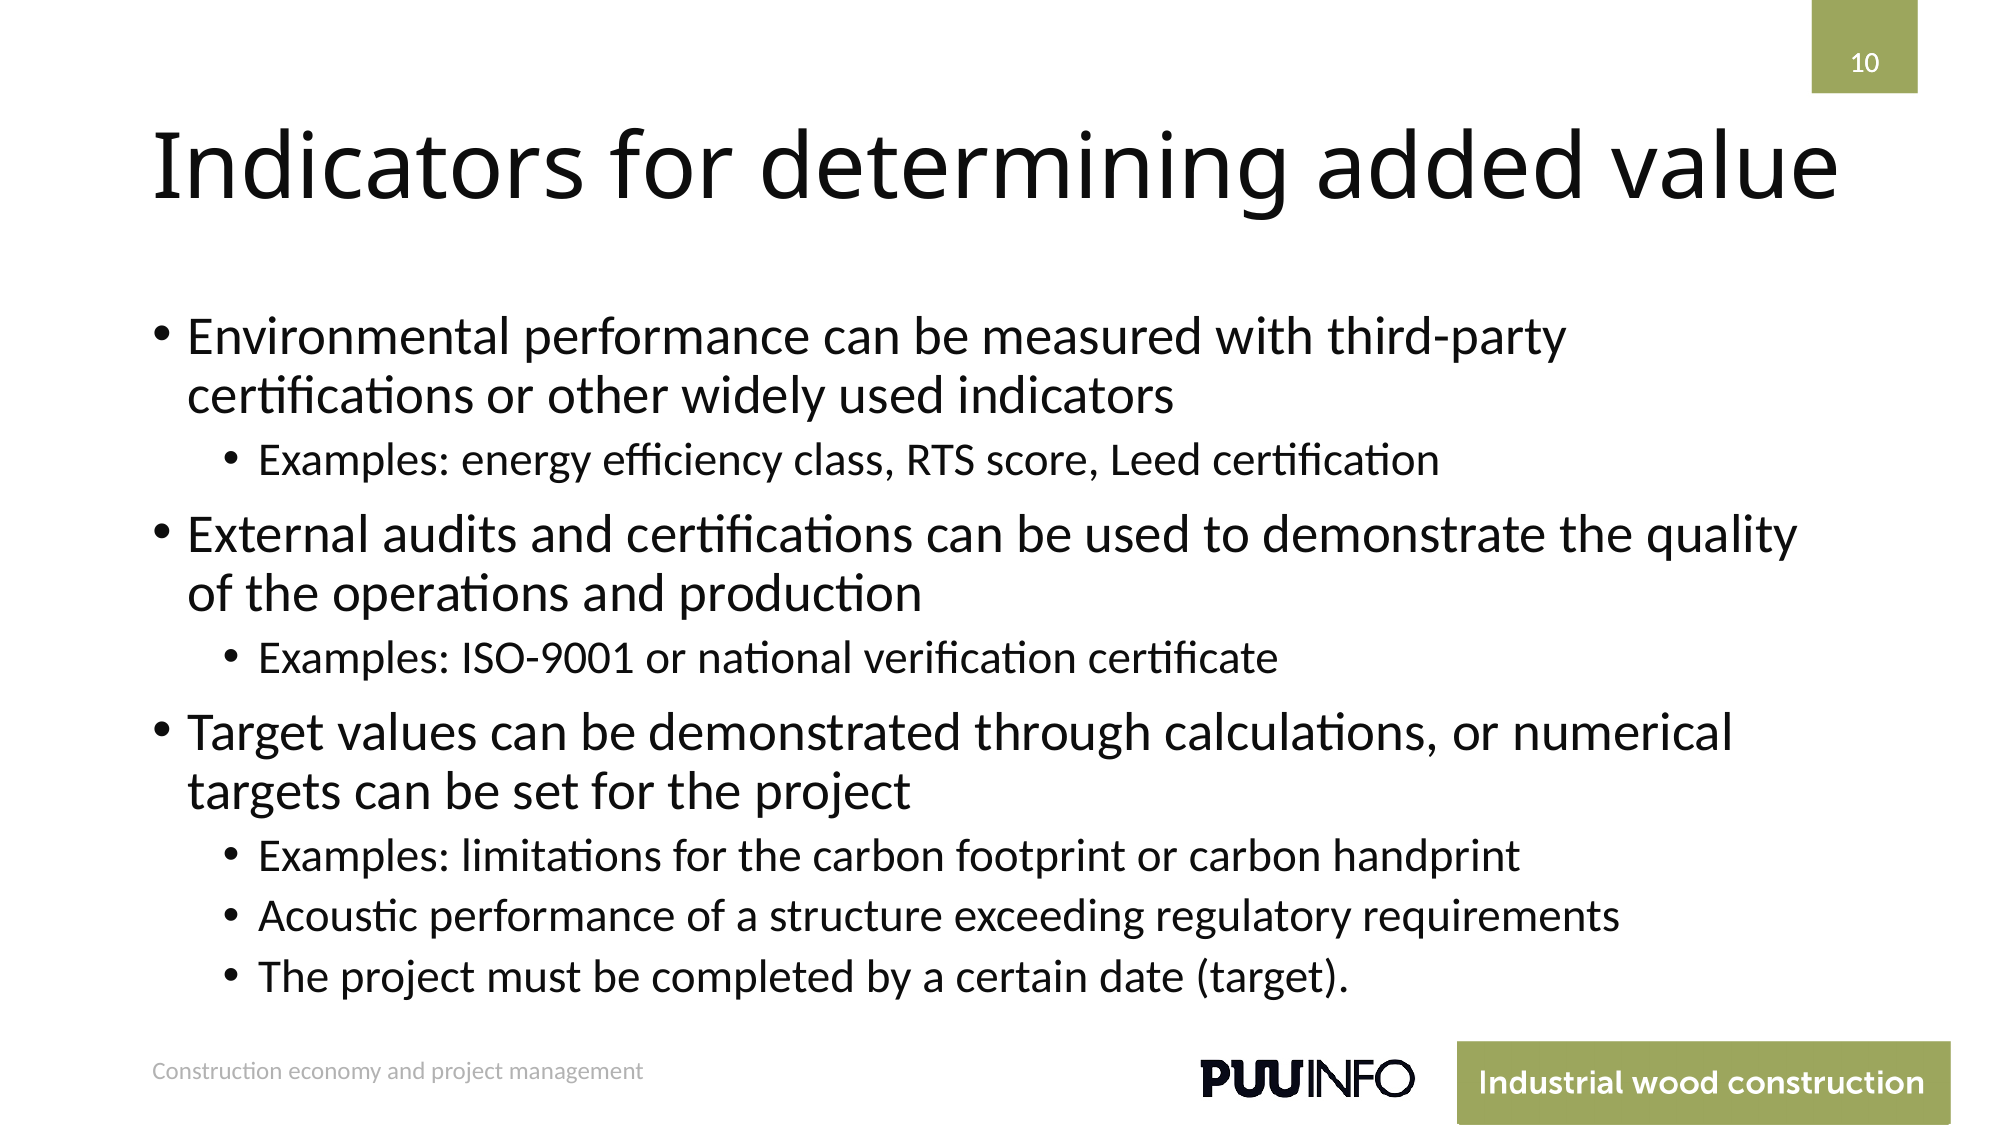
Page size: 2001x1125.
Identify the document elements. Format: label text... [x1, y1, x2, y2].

footer Construction economy and project management [137, 1039, 813, 1100]
slide_number 10 [1811, 29, 1918, 93]
list Environmental performance can be measured with third-party certifications or other widely used indicators Examples: energy efficiency class, RTS score, Leed certification External audits and certifications can be used to demonstrate the quality of the operations and production Examples: ISO-9001 or national verification certificate Target values can be demonstrated through calculations, or numerical targets can be set for the project Examples: limitations for the carbon footprint or carbon handprint Acoustic performance of a structure exceeding regulatory requirements The project must be completed by a certain date (target). [137, 299, 1863, 1014]
picture [0, 0, 2000, 1125]
title Indicators for determining added value [137, 59, 1863, 278]
